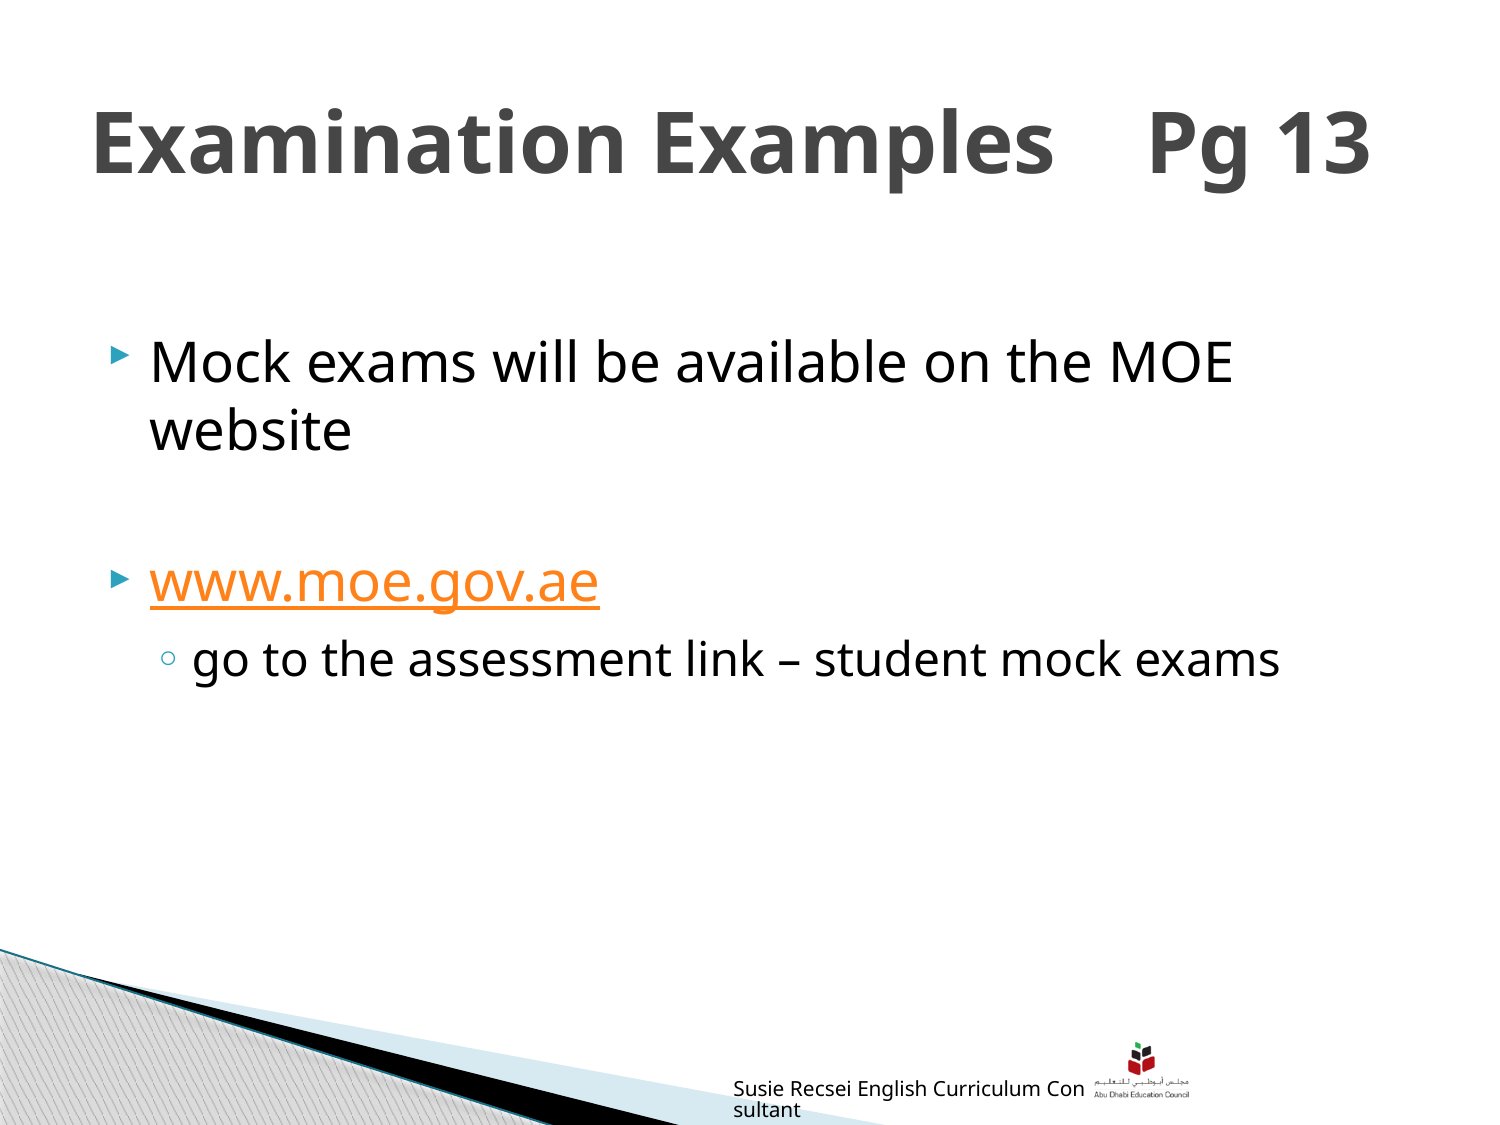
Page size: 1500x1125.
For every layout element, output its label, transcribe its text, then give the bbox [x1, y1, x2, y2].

footer Susie Recsei English Curriculum Consultant [718, 1051, 1084, 1112]
title Examination Examples Pg 13 [75, 45, 1425, 233]
list Mock exams will be available on the MOE website www.moe.gov.ae go to the assessment link – student mock exams [75, 243, 1425, 986]
picture [1087, 1037, 1195, 1104]
